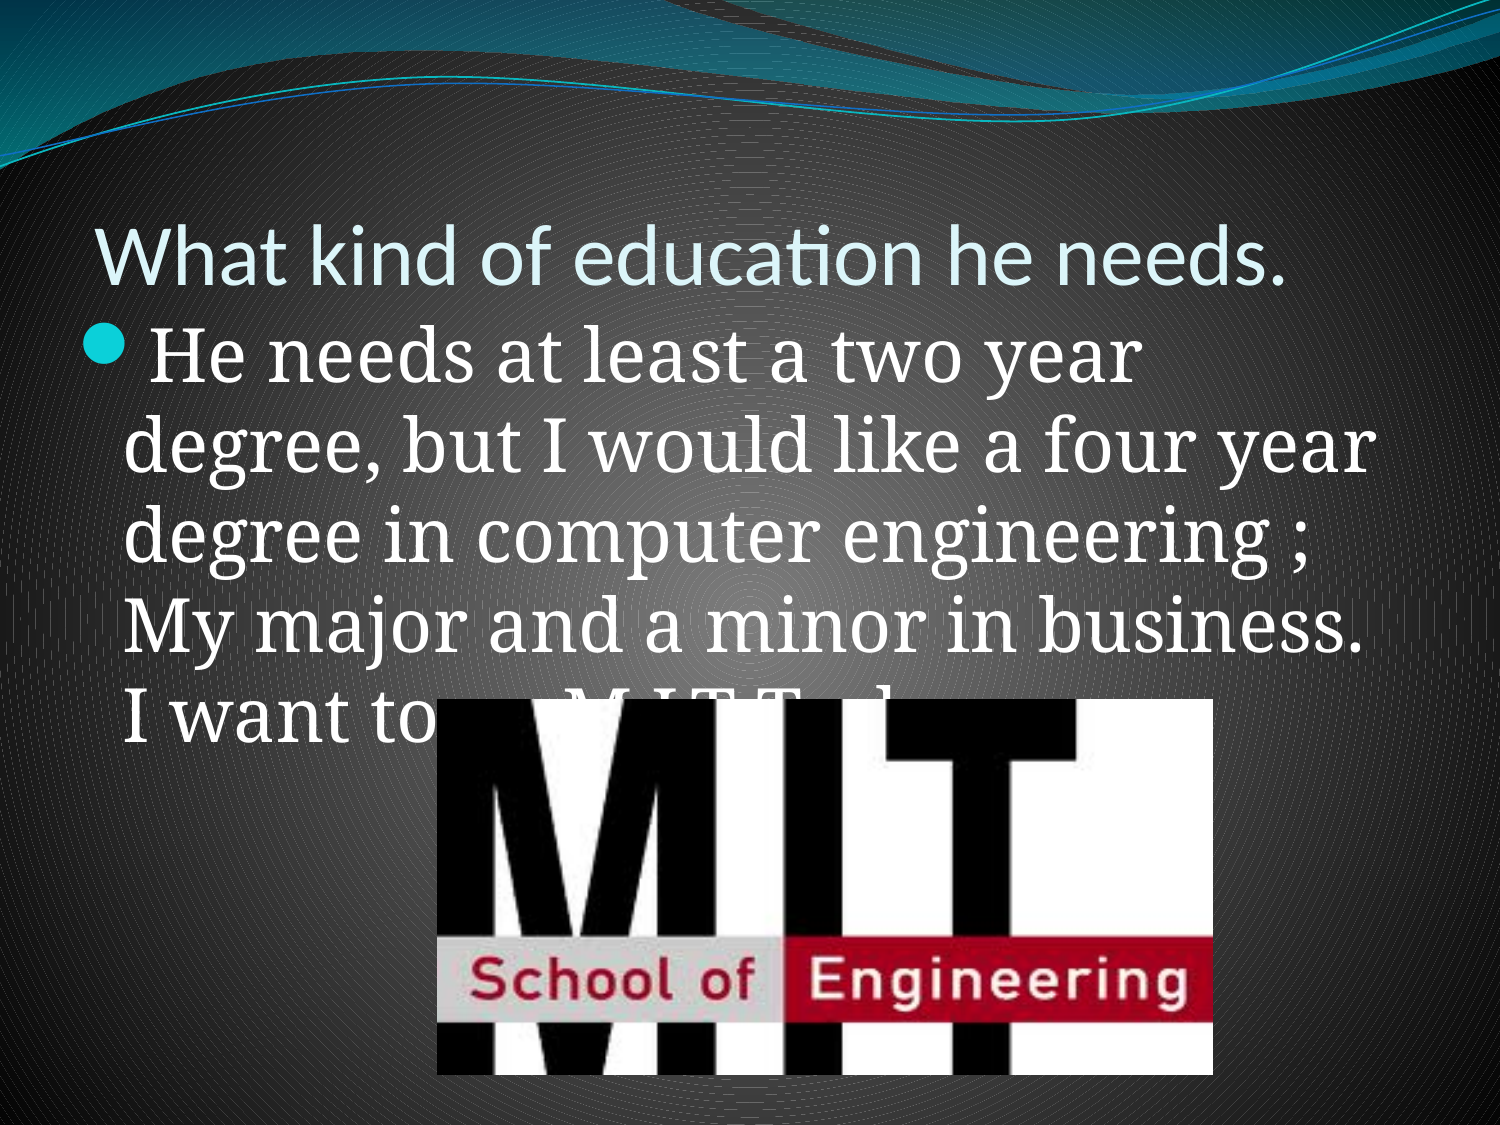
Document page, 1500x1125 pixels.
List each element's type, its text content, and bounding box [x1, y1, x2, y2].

list He needs at least a two year degree, but I would like a four year degree in computer engineering ; My major and a minor in business. I want to go M.I.T Tech. [62, 299, 1413, 1020]
picture [437, 699, 1213, 1076]
title What kind of education he needs. [75, 115, 1425, 303]
